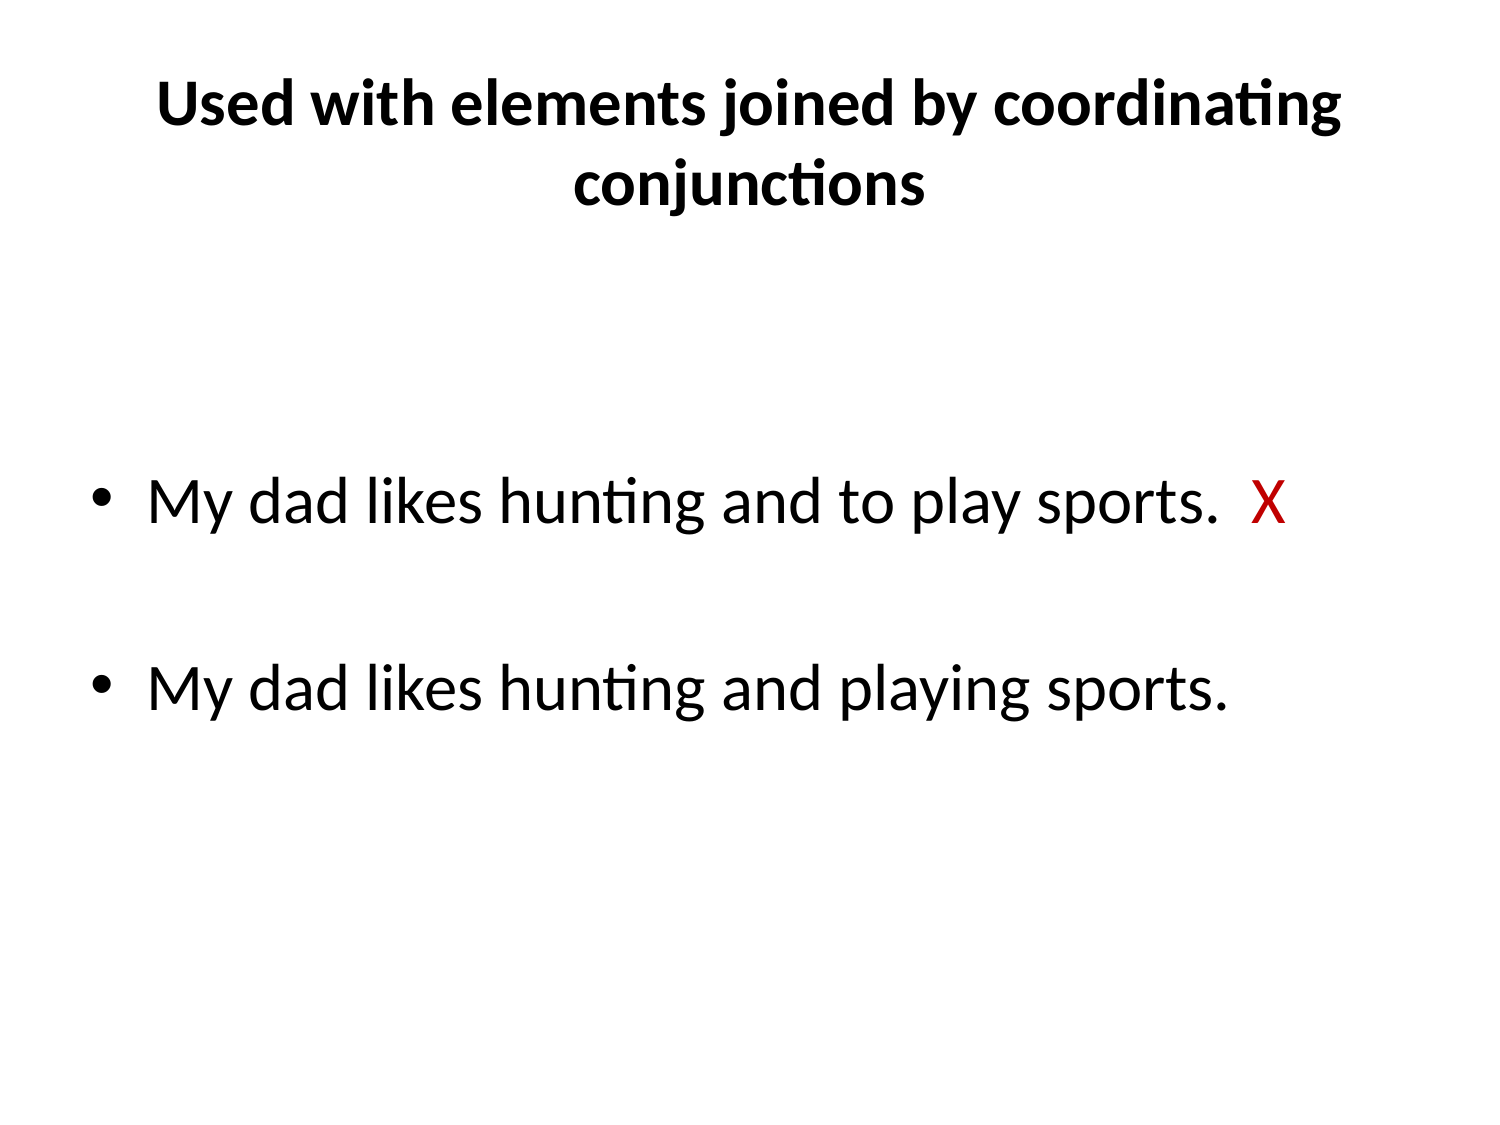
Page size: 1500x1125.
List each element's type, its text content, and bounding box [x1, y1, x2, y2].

list My dad likes hunting and to play sports. X My dad likes hunting and playing sports. [75, 262, 1425, 1005]
title Used with elements joined by coordinating conjunctions [75, 45, 1425, 233]
